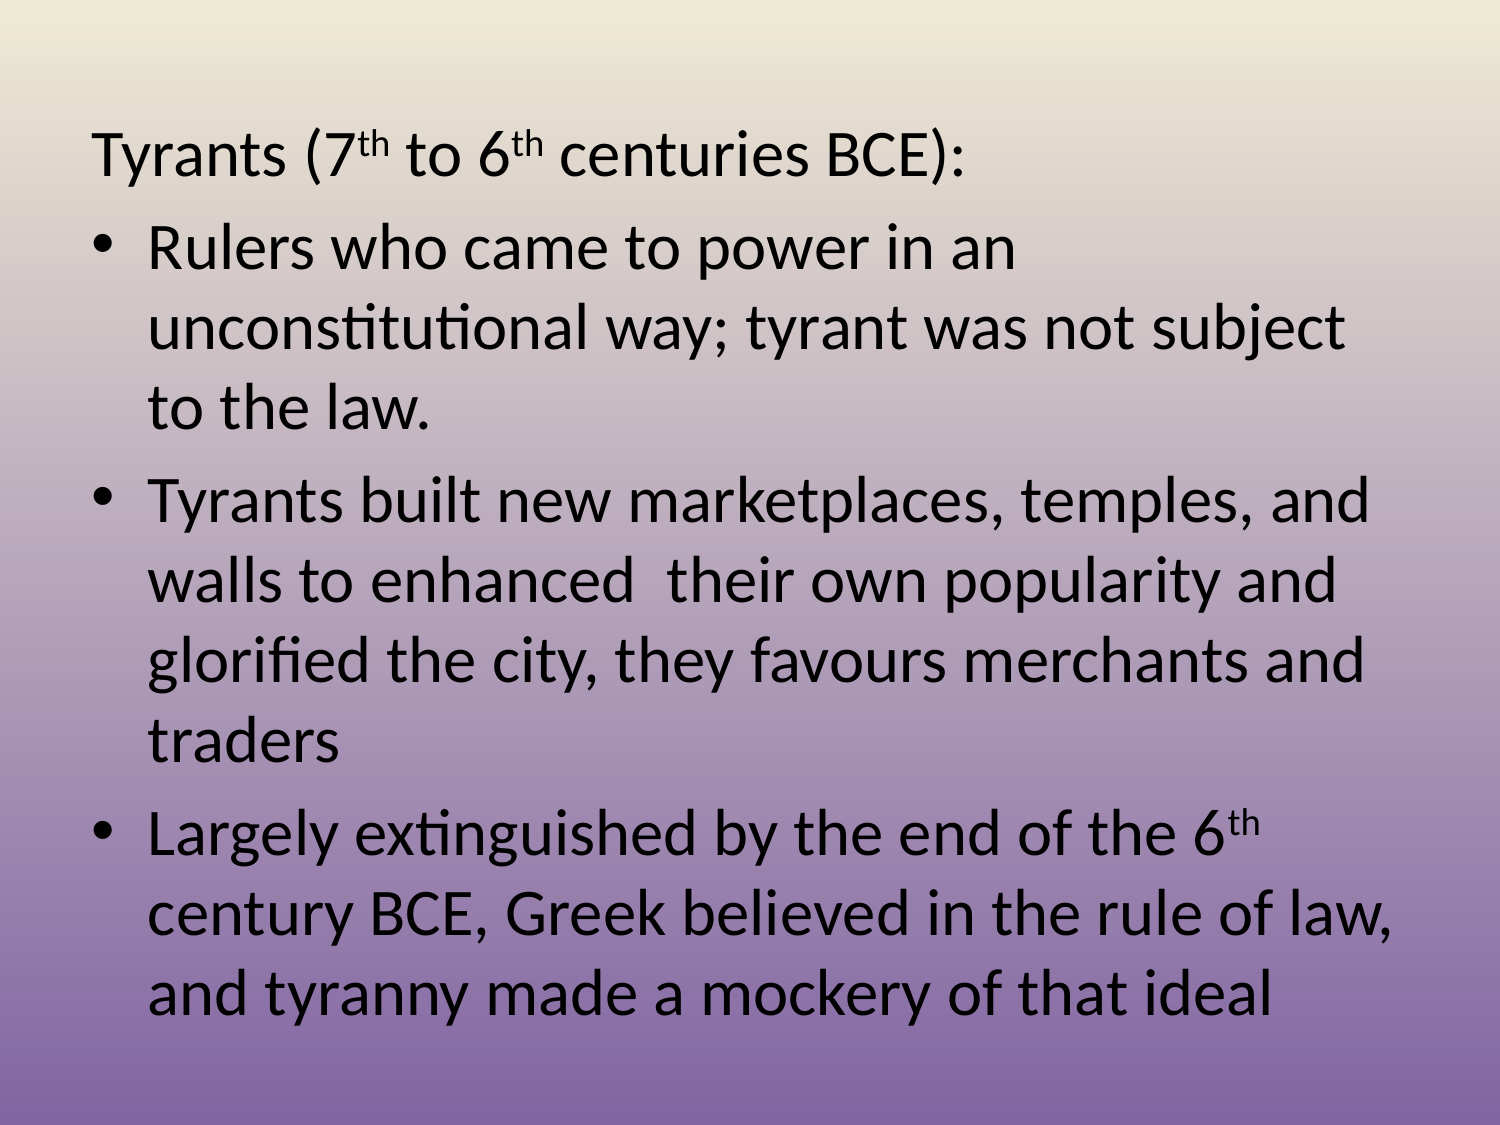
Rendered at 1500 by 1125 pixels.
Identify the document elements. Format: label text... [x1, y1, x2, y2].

list Tyrants (7th to 6th centuries BCE): Rulers who came to power in an unconstitutional way; tyrant was not subject to the law. Tyrants built new marketplaces, temples, and walls to enhanced their own popularity and glorified the city, they favours merchants and traders Largely extinguished by the end of the 6th century BCE, Greek believed in the rule of law, and tyranny made a mockery of that ideal [76, 101, 1427, 1059]
